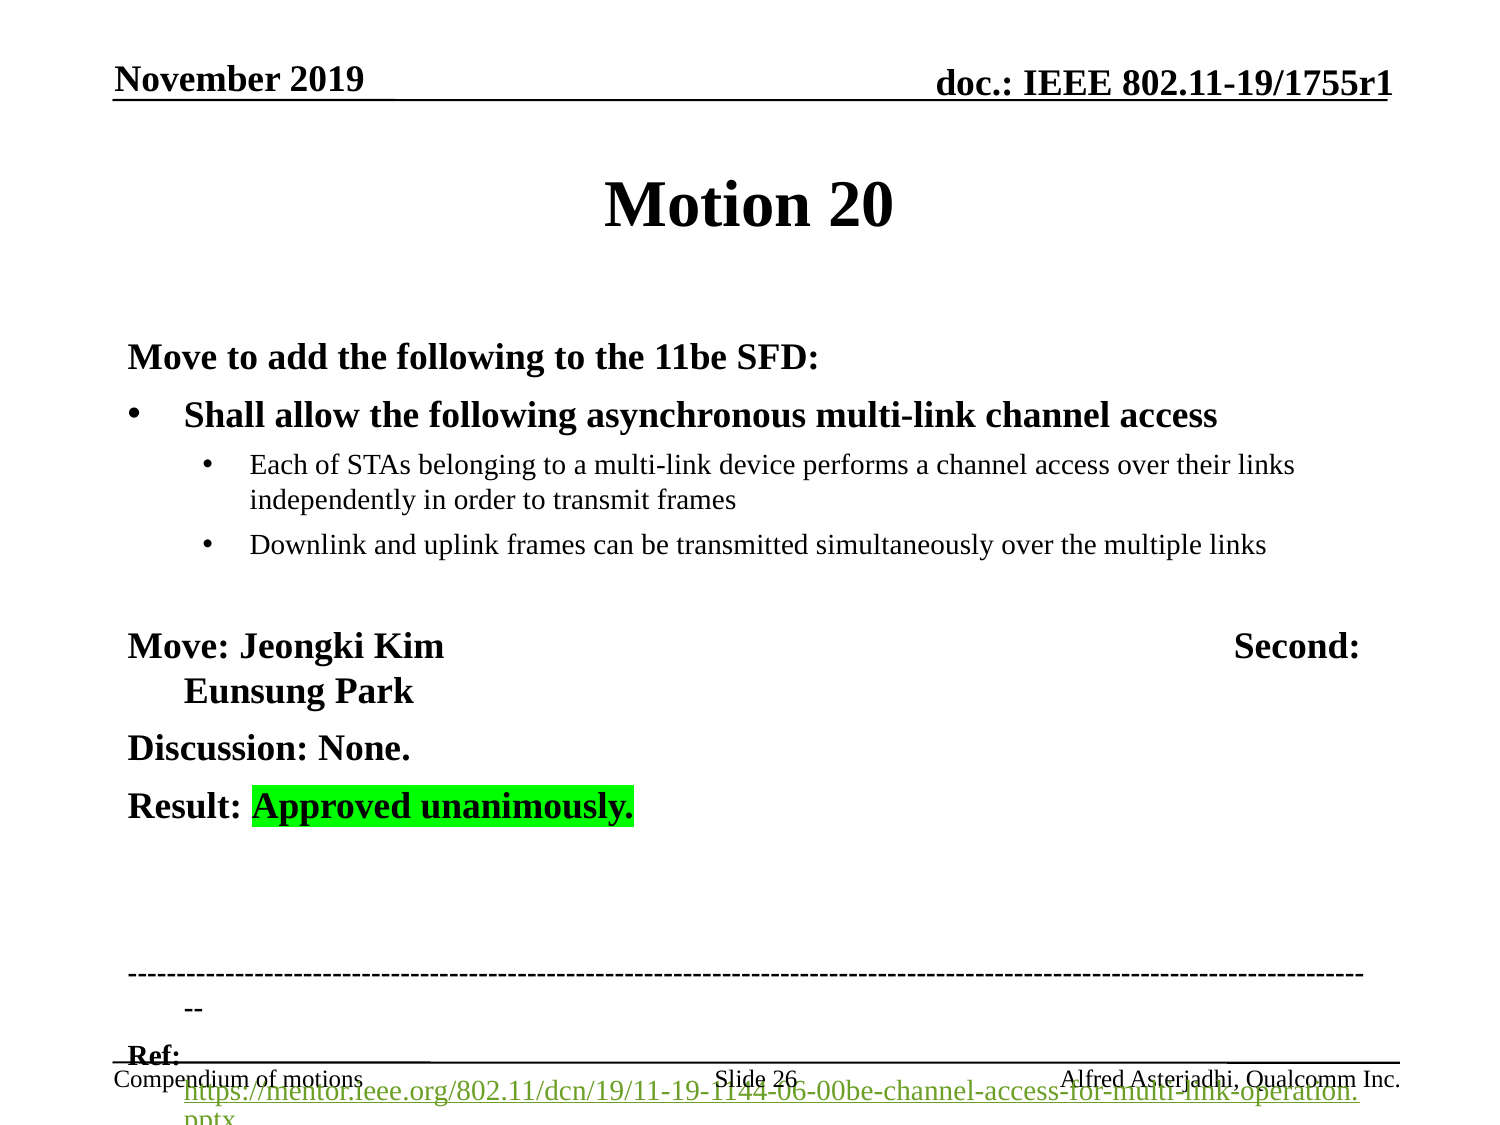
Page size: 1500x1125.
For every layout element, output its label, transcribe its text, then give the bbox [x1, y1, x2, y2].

slide_number Slide 26 [712, 1061, 800, 1123]
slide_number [114, 54, 423, 100]
footer Alfred Asterjadhi, Qualcomm Inc. [878, 1061, 1402, 1093]
list Move to add the following to the 11be SFD: Shall allow the following asynchronous multi-link channel access Each of STAs belonging to a multi-link device performs a channel access over their links independently in order to transmit frames Downlink and uplink frames can be transmitted simultaneously over the multiple links Move: Jeongki Kim Second: Eunsung Park Discussion: None. Result: Approved unanimously. --------------------------------------------------------------------------------------------------------------------------------- Ref: https://mentor.ieee.org/802.11/dcn/19/11-19-1144-06-00be-channel-access-for-multi-link-operation.pptx [112, 324, 1388, 1063]
title Motion 20 [112, 112, 1388, 288]
